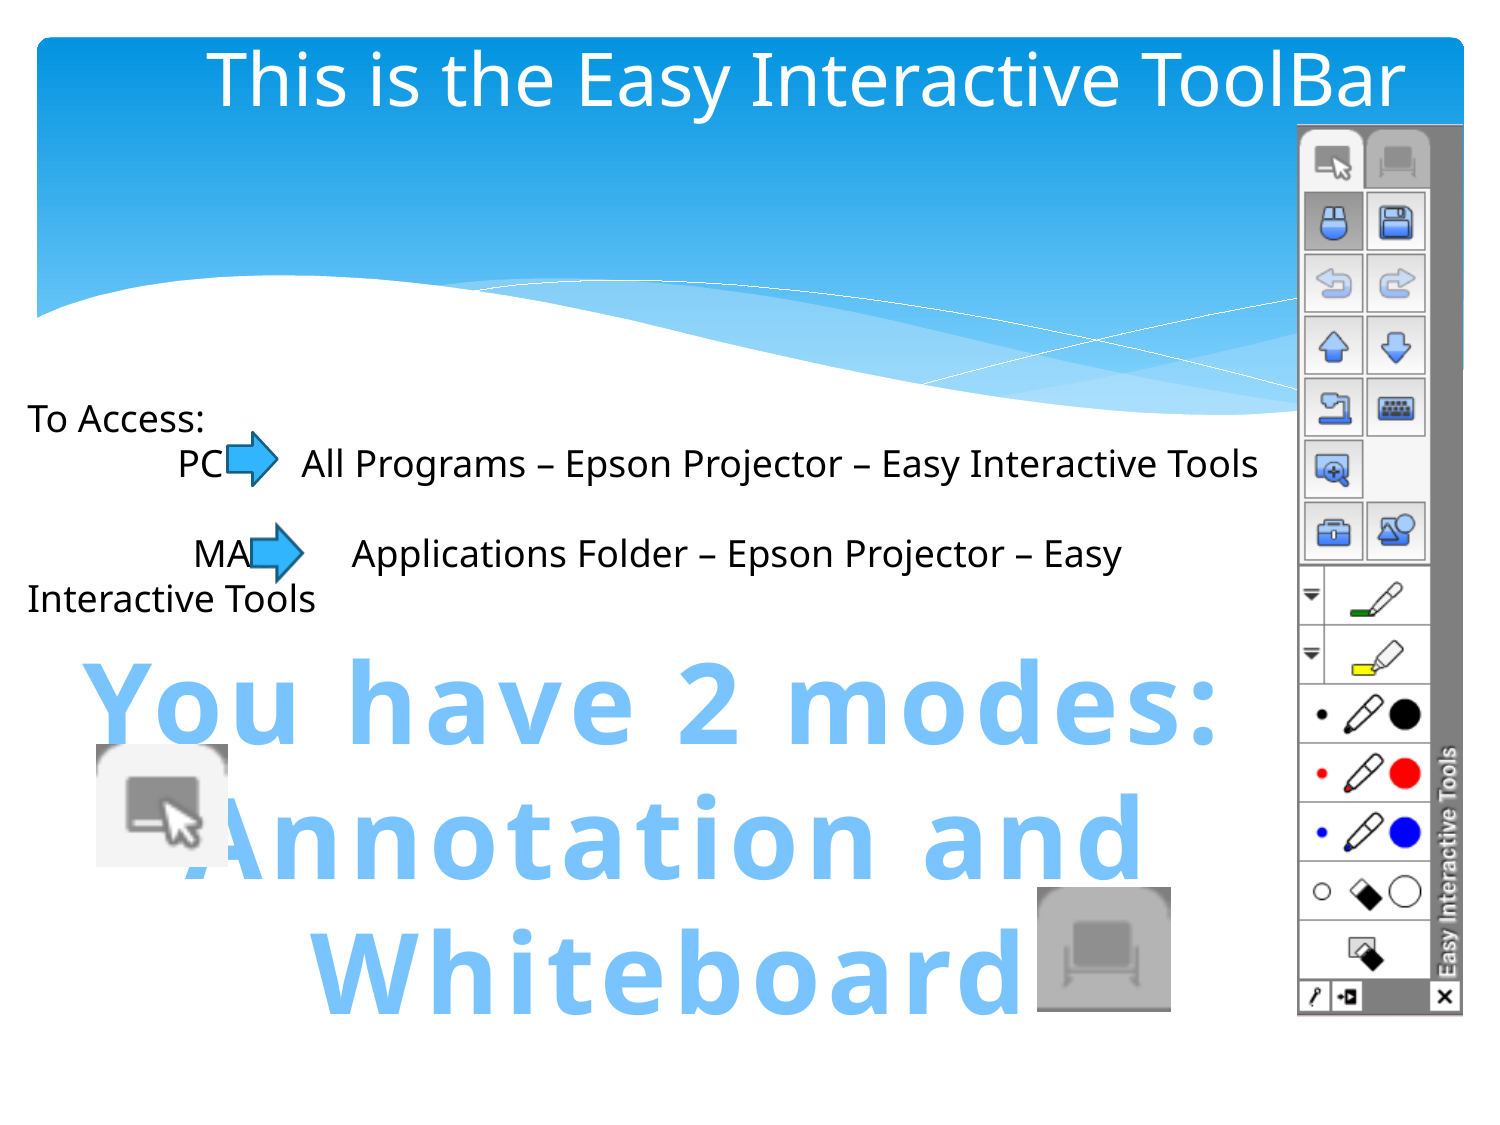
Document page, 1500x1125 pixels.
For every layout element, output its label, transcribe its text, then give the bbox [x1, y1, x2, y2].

picture [96, 744, 228, 867]
text_box To Access: PC All Programs – Epson Projector – Easy Interactive Tools MAC Applications Folder – Epson Projector – Easy Interactive Tools [12, 387, 1288, 628]
text_box [226, 430, 279, 488]
picture [1297, 124, 1463, 1017]
text_box You have 2 modes: Annotation and Whiteboard [55, 624, 1284, 1045]
picture [1037, 887, 1171, 1012]
title This is the Easy Interactive ToolBar [191, 0, 1455, 158]
picture [250, 521, 305, 585]
